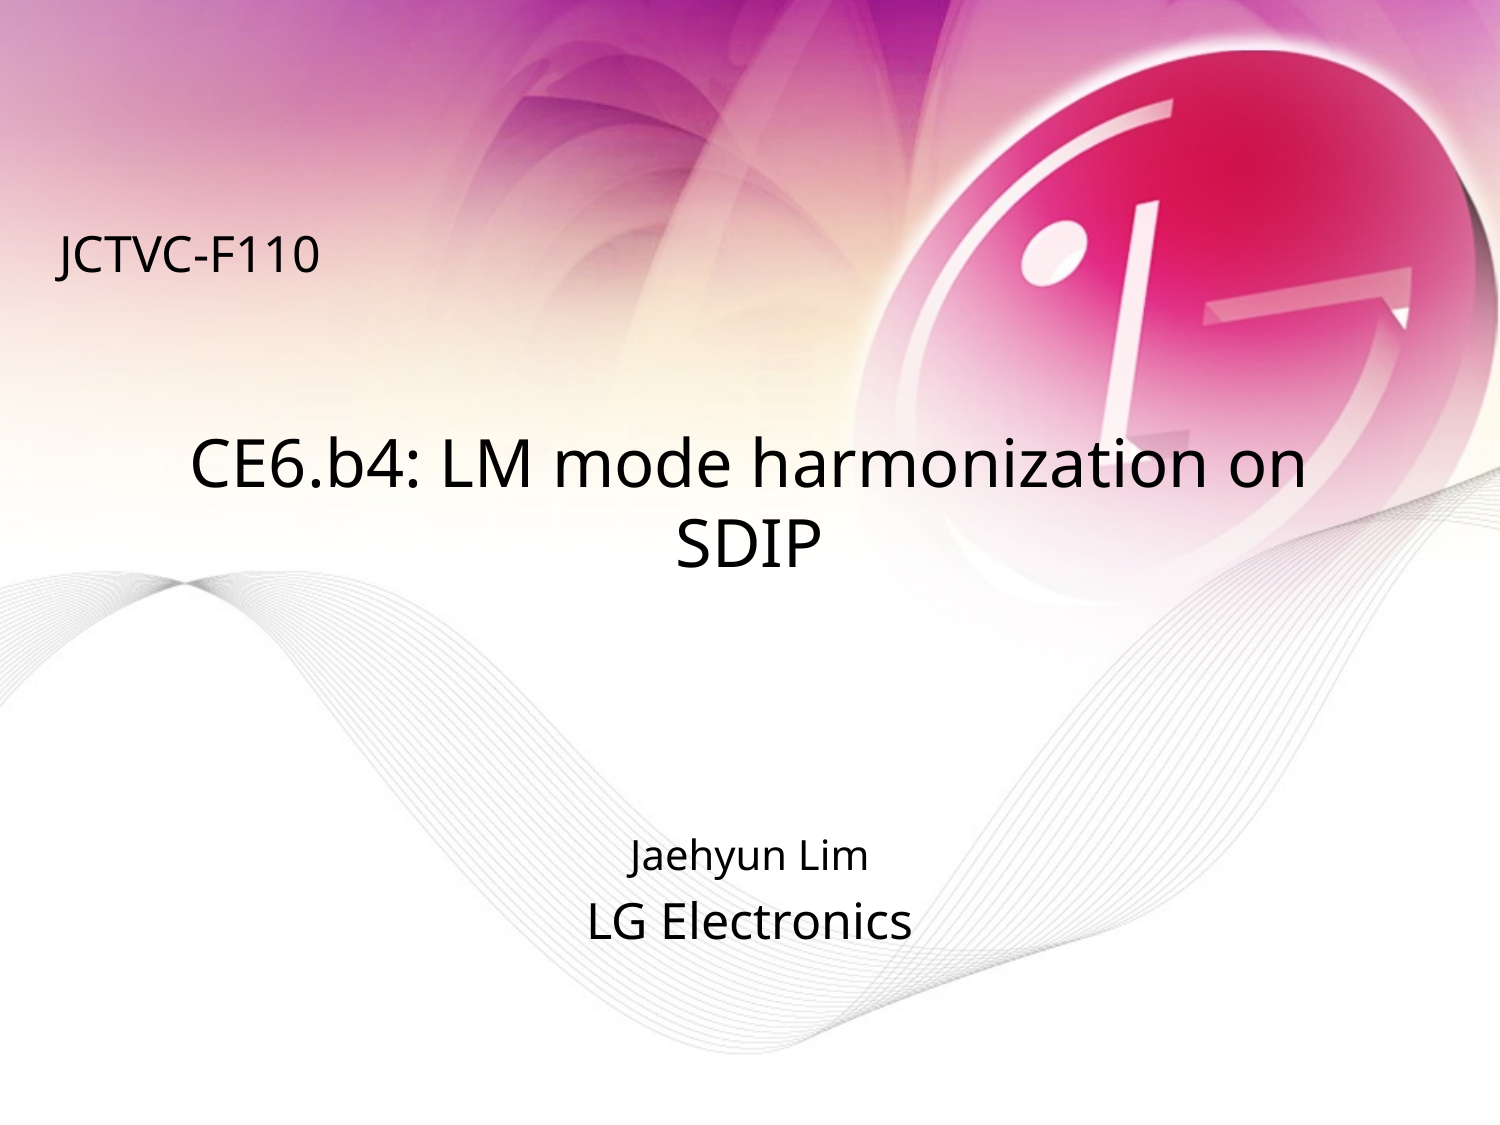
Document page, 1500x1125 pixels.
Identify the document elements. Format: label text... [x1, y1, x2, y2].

title CE6.b4: LM mode harmonization on SDIP [112, 380, 1388, 622]
subtitle Jaehyun Lim LG Electronics [224, 802, 1276, 977]
picture [0, 0, 1500, 1125]
text_box JCTVC-F110 [44, 184, 336, 290]
